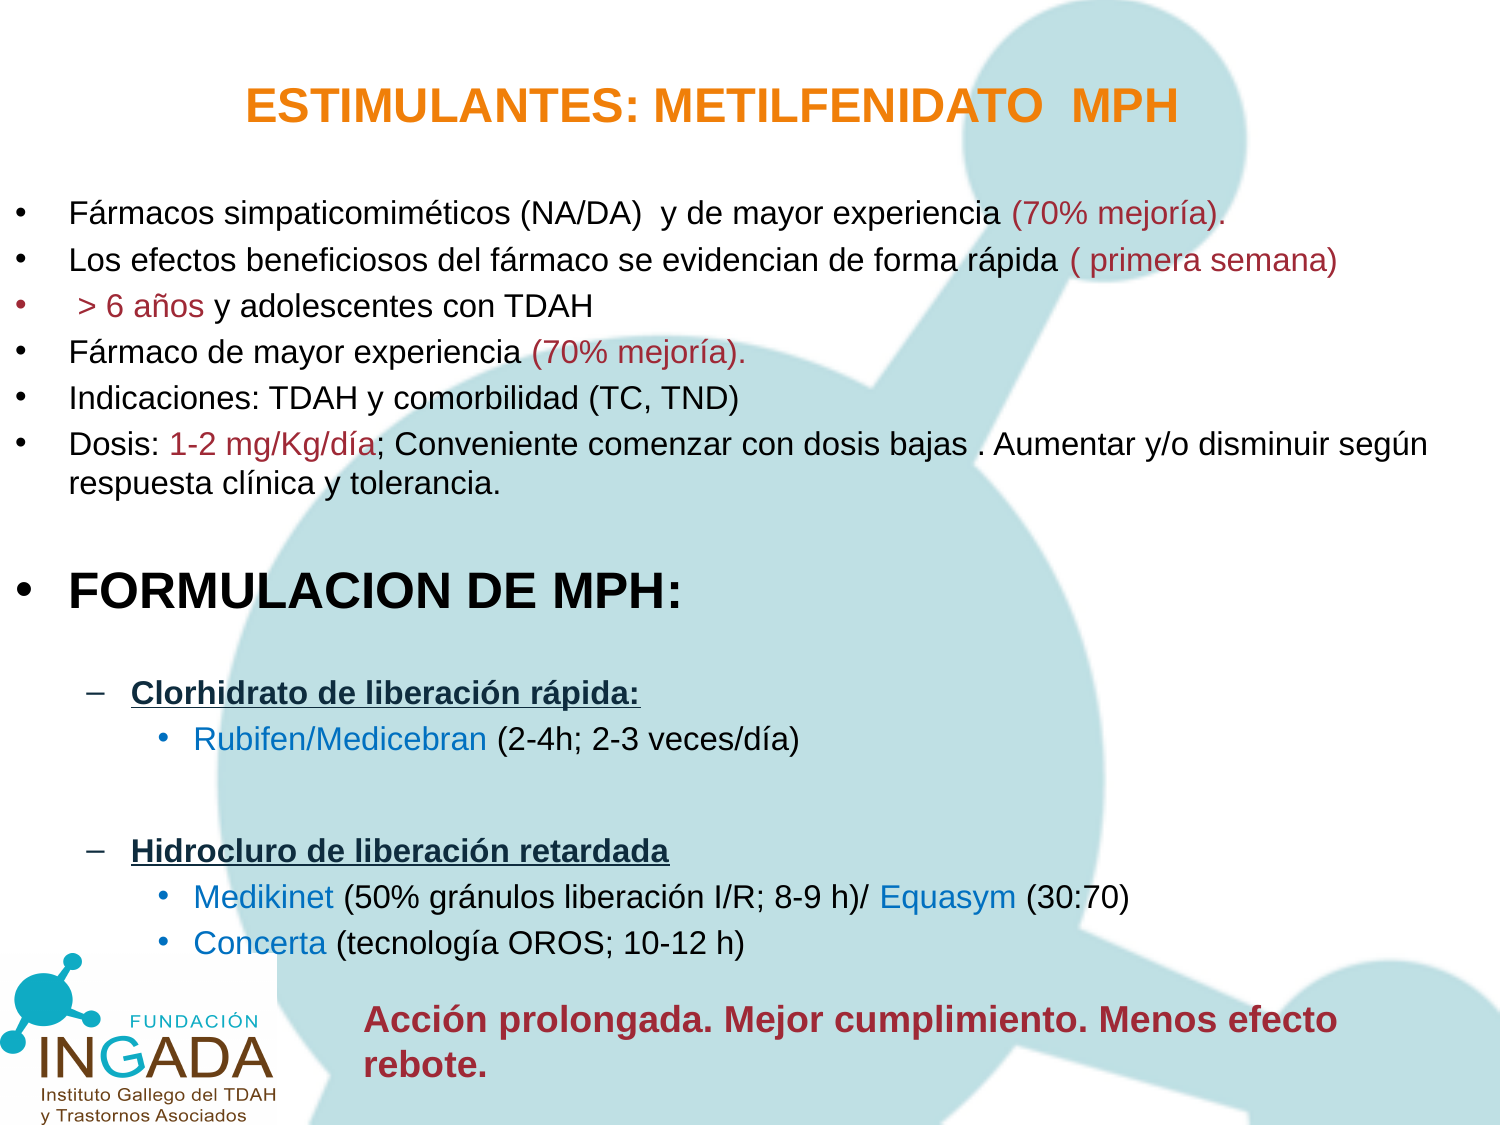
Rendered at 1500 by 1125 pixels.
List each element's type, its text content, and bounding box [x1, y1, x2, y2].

title ESTIMULANTES: METILFENIDATO MPH [0, 0, 1425, 184]
text_box Acción prolongada. Mejor cumplimiento. Menos efecto rebote. [348, 987, 1471, 1093]
picture [0, 976, 277, 1125]
list Fármacos simpaticomiméticos (NA/DA) y de mayor experiencia (70% mejoría). Los efectos beneficiosos del fármaco se evidencian de forma rápida ( primera semana) > 6 años y adolescentes con TDAH Fármaco de mayor experiencia (70% mejoría). Indicaciones: TDAH y comorbilidad (TC, TND) Dosis: 1-2 mg/Kg/día; Conveniente comenzar con dosis bajas . Aumentar y/o disminuir según respuesta clínica y tolerancia. FORMULACION DE MPH: Clorhidrato de liberación rápida: Rubifen/Medicebran (2-4h; 2-3 veces/día) Hidrocluro de liberación retardada Medikinet (50% gránulos liberación I/R; 8-9 h)/ Equasym (30:70) Concerta (tecnología OROS; 10-12 h) [0, 184, 1500, 976]
